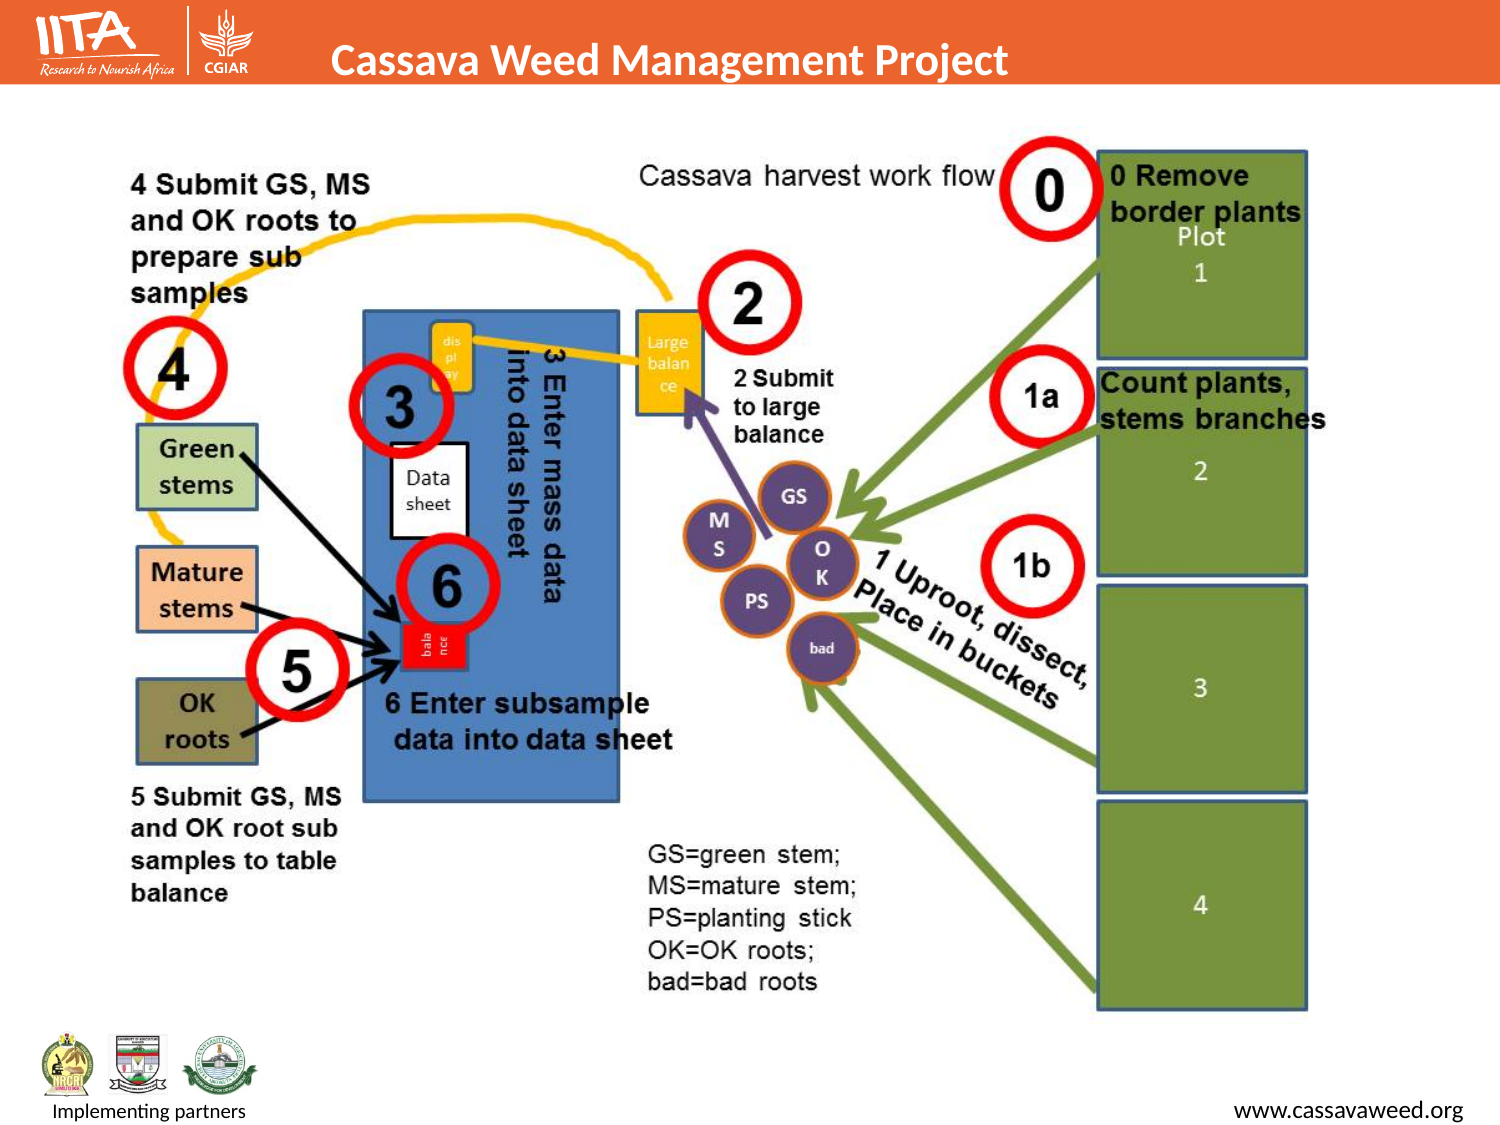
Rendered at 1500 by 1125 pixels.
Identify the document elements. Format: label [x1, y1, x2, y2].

picture [37, 1031, 284, 1106]
picture [91, 126, 1388, 1024]
